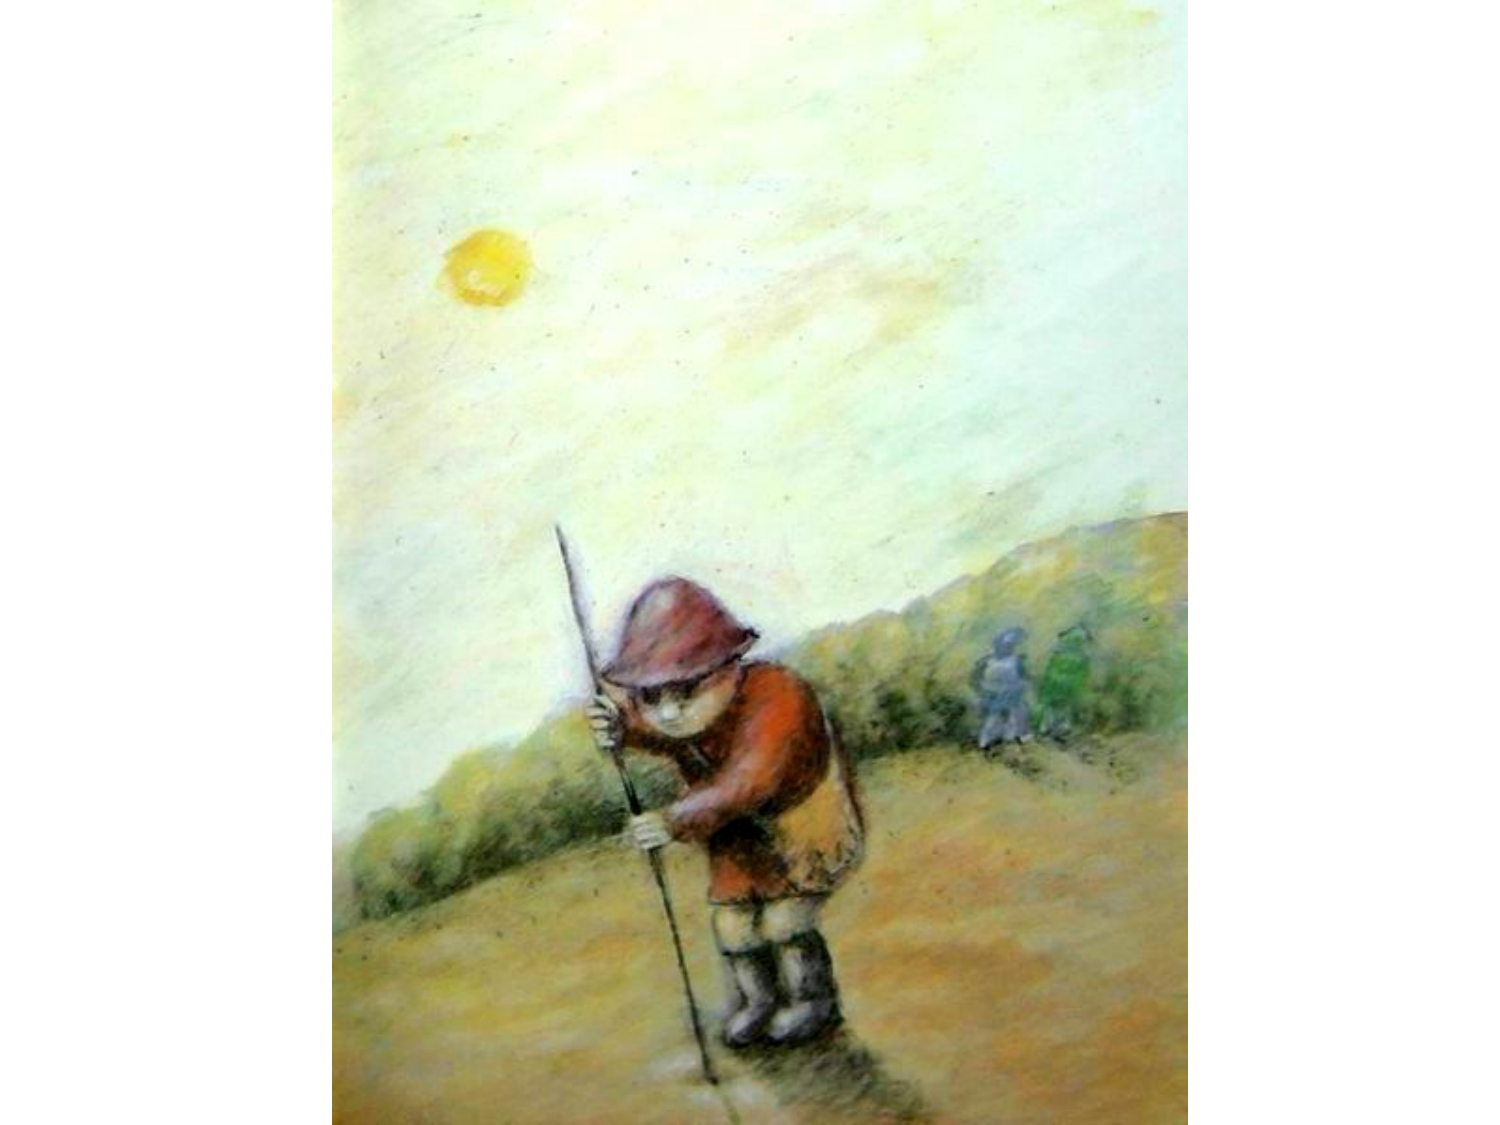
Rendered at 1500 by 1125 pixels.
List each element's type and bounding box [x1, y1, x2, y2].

picture [331, 0, 1188, 1125]
